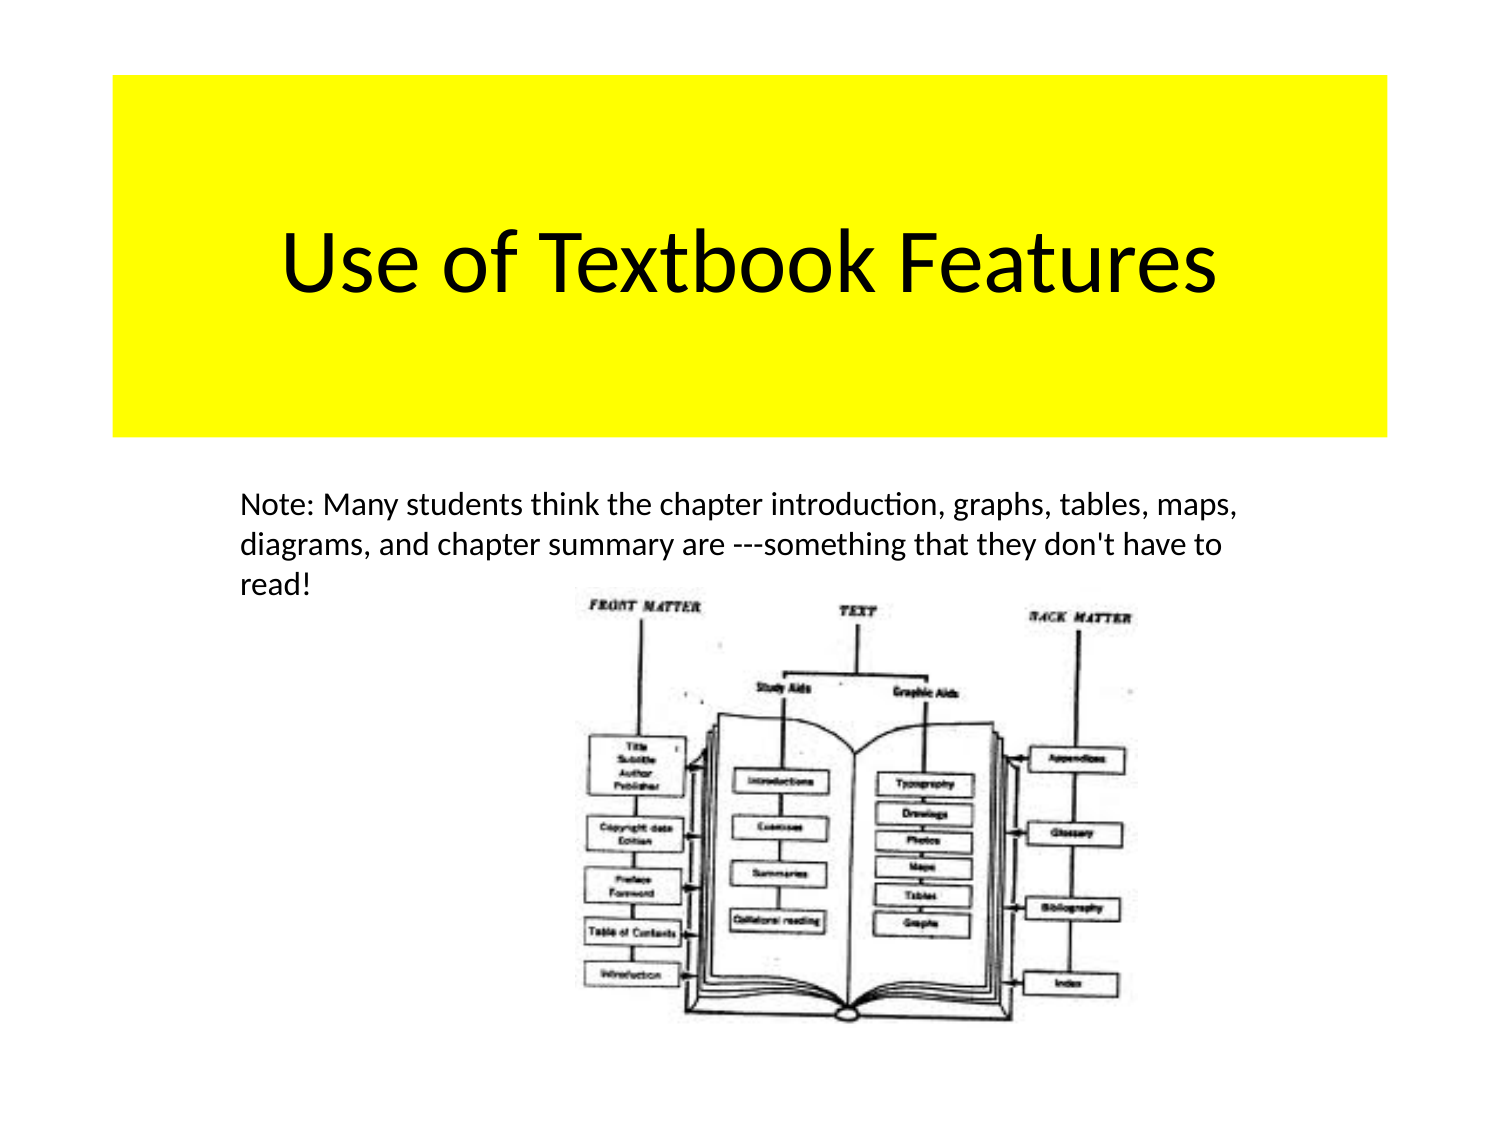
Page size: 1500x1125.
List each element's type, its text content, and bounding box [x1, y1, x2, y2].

subtitle Note: Many students think the chapter introduction, graphs, tables, maps, diagrams, and chapter summary are ---something that they don't have to read! [225, 474, 1275, 925]
picture [574, 587, 1138, 1029]
title Use of Textbook Features [112, 75, 1388, 438]
